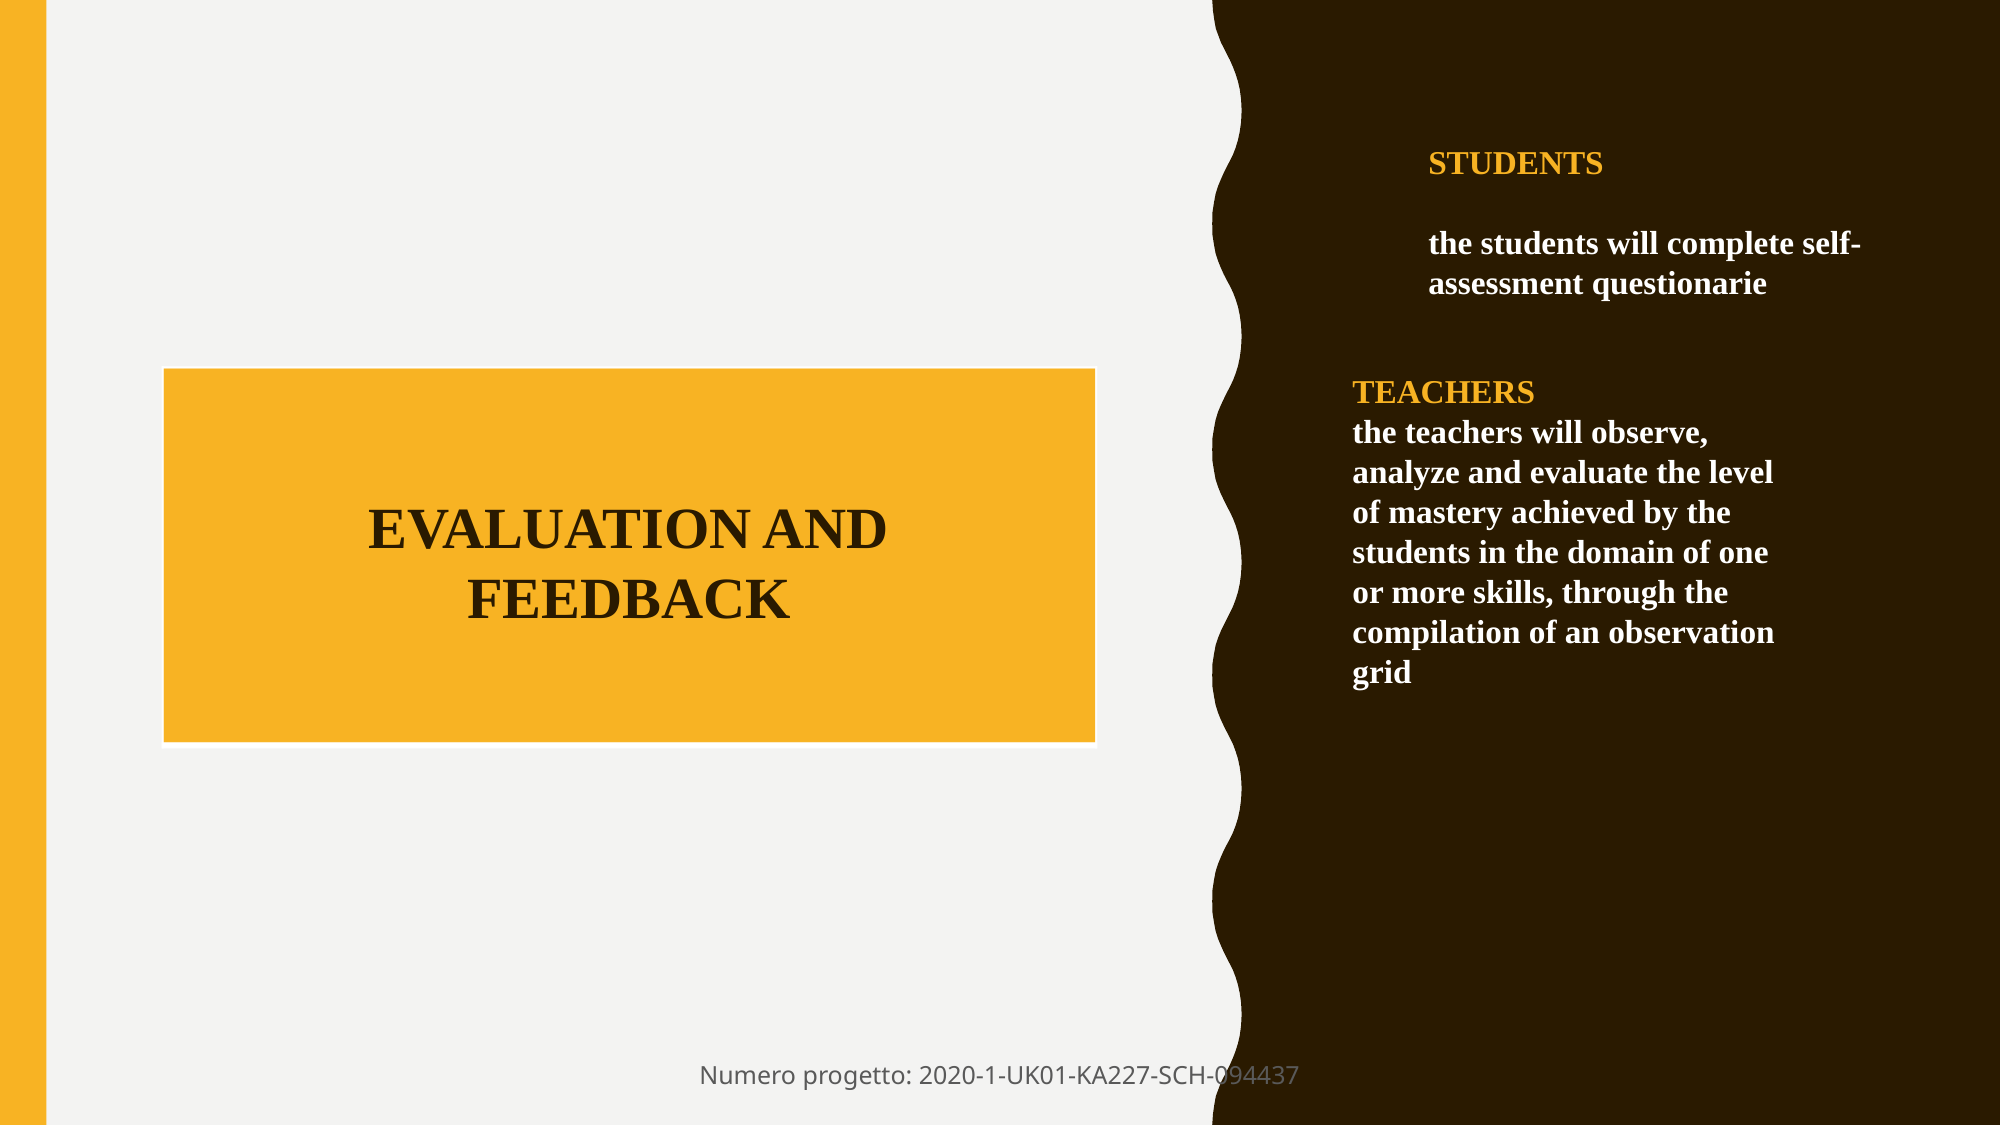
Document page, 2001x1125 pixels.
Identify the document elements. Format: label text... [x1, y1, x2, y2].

list TEACHERS the teachers will observe, analyze and evaluate the level of mastery achieved by the students in the domain of one or more skills, through the compilation of an observation grid [1337, 323, 1797, 969]
title STUDENTS the students will complete self-assessment questionarie [1413, 73, 1904, 309]
footer Numero progetto: 2020-1-UK01-KA227-SCH-094437 [662, 1045, 1338, 1103]
list [125, 151, 1136, 969]
picture [160, 366, 1101, 750]
